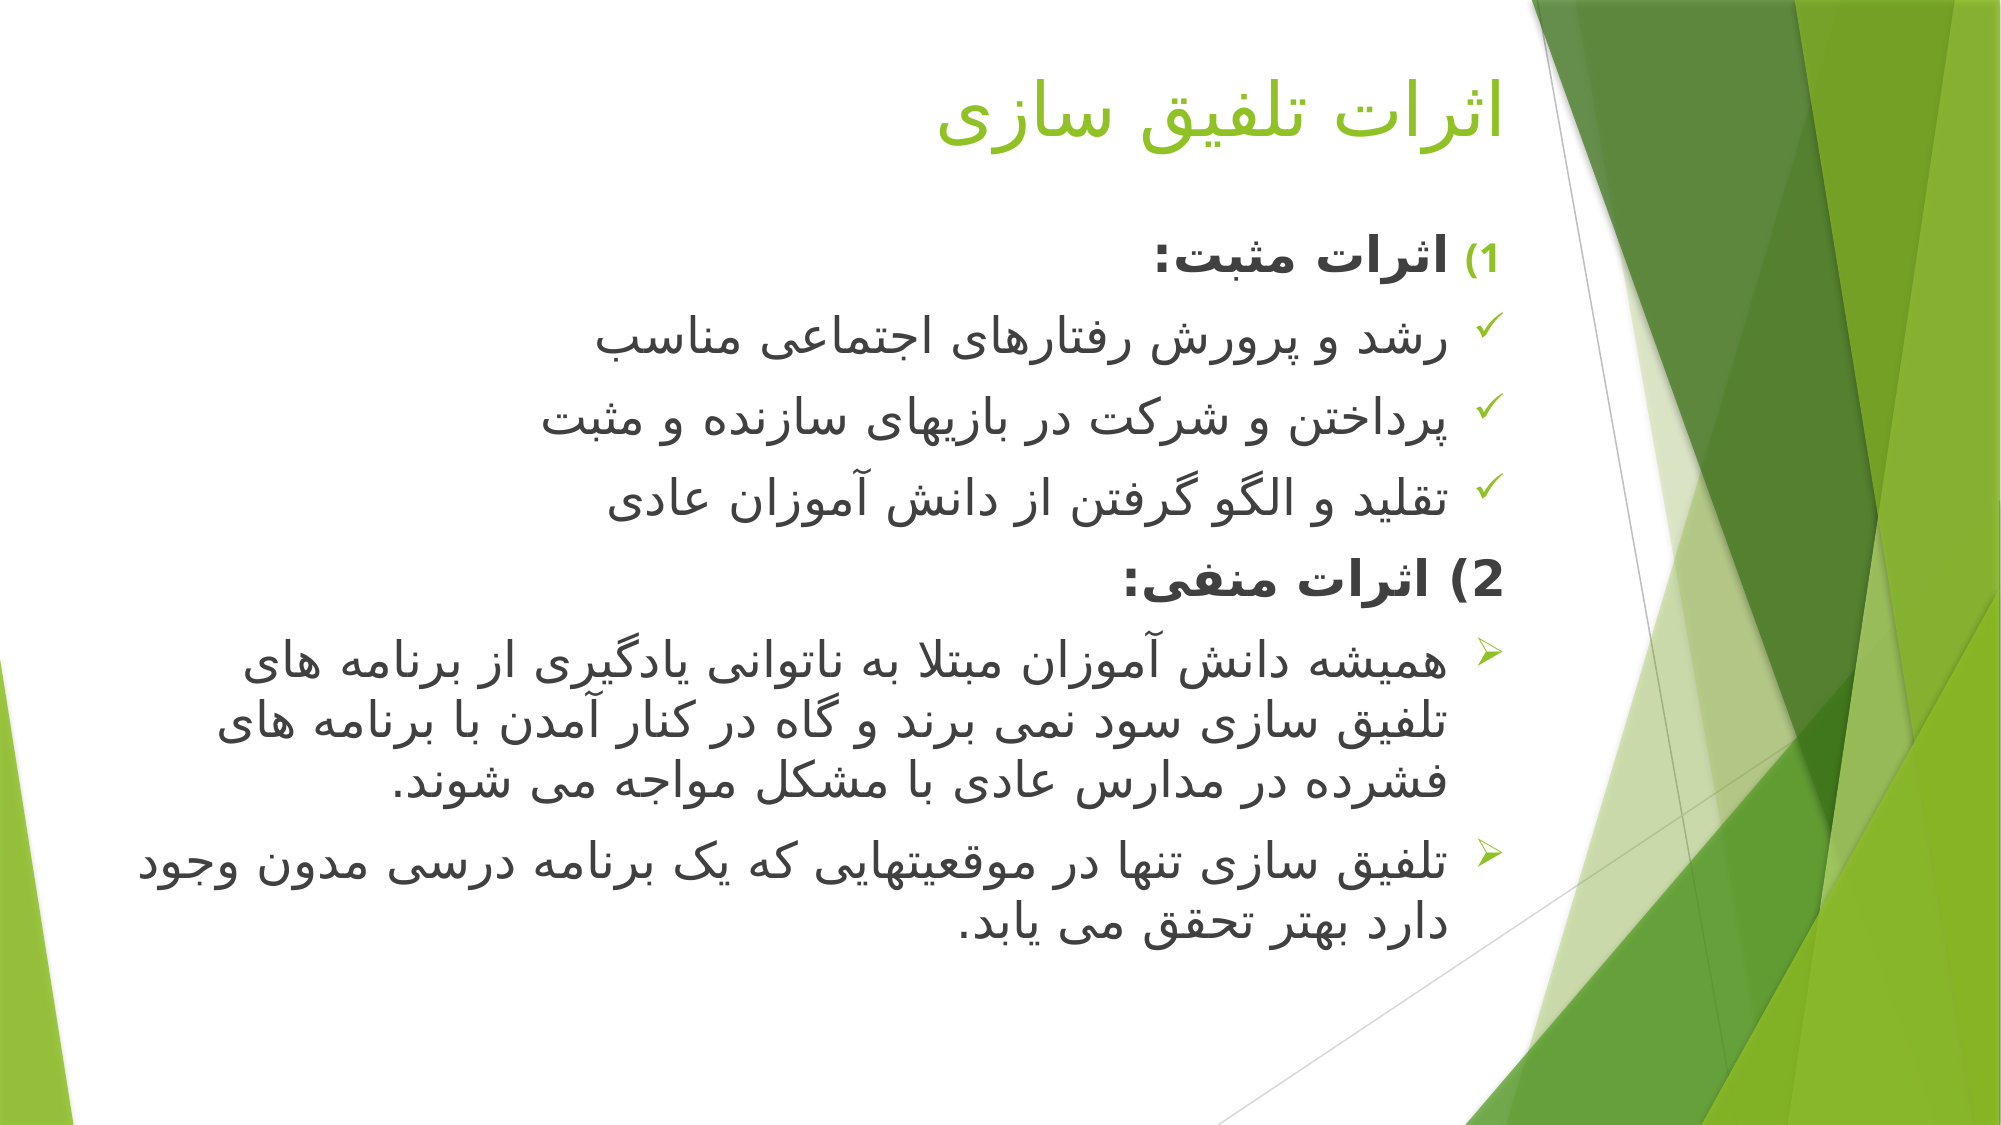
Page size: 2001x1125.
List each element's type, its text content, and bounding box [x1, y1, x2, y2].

title اثرات تلفیق سازی [111, 53, 1522, 215]
list اثرات مثبت: رشد و پرورش رفتارهای اجتماعی مناسب پرداختن و شرکت در بازیهای سازنده و مثبت تقلید و الگو گرفتن از دانش آموزان عادی 2) اثرات منفی: همیشه دانش آموزان مبتلا به ناتوانی یادگیری از برنامه های تلفیق سازی سود نمی برند و گاه در کنار آمدن با برنامه های فشرده در مدارس عادی با مشکل مواجه می شوند. تلفیق سازی تنها در موقعیتهایی که یک برنامه درسی مدون وجود دارد بهتر تحقق می یابد. [111, 215, 1522, 992]
